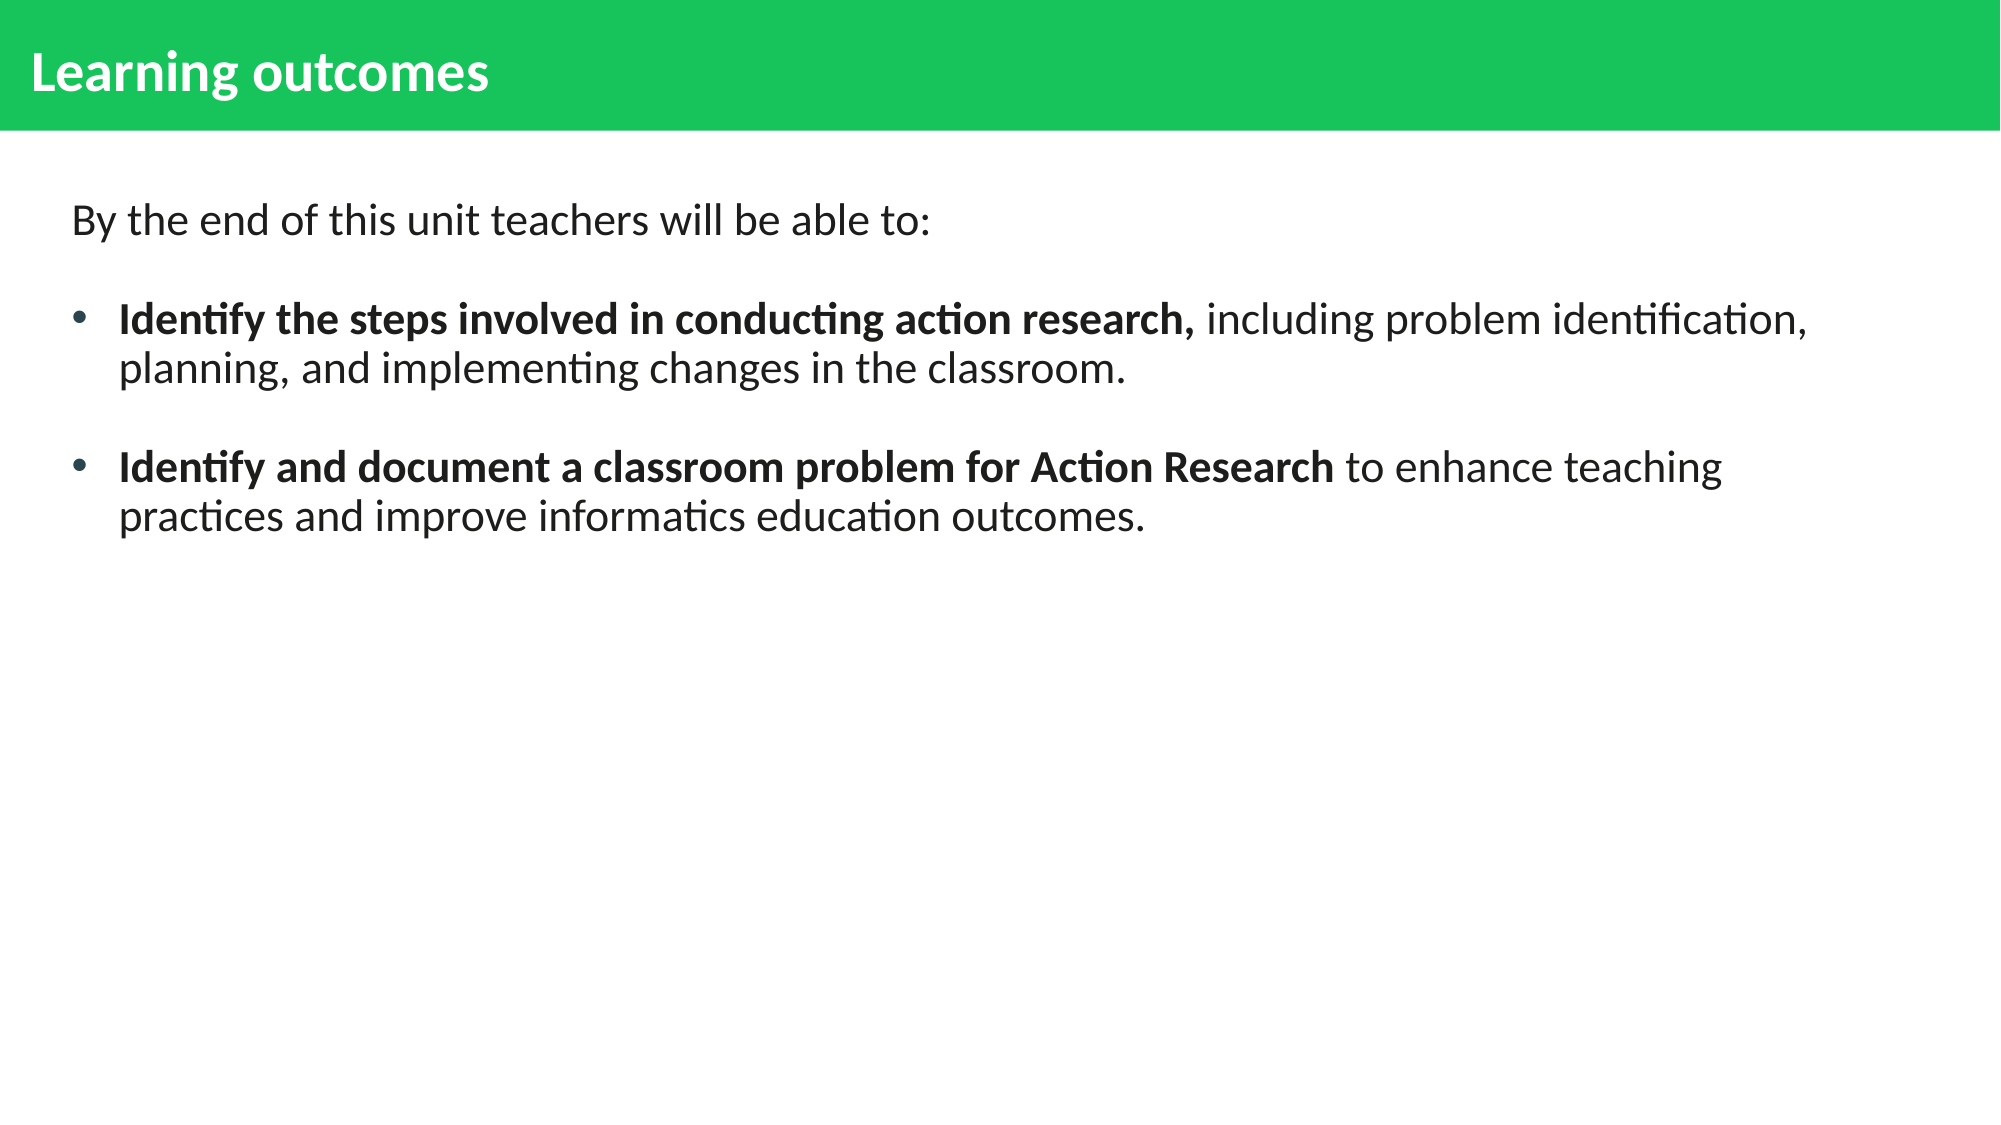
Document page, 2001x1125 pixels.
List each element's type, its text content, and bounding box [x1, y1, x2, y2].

list By the end of this unit teachers will be able to: Identify the steps involved in conducting action research, including problem identification, planning, and implementing changes in the classroom. Identify and document a classroom problem for Action Research to enhance teaching practices and improve informatics education outcomes. [56, 188, 1876, 1056]
title Learning outcomes [16, 13, 1976, 131]
